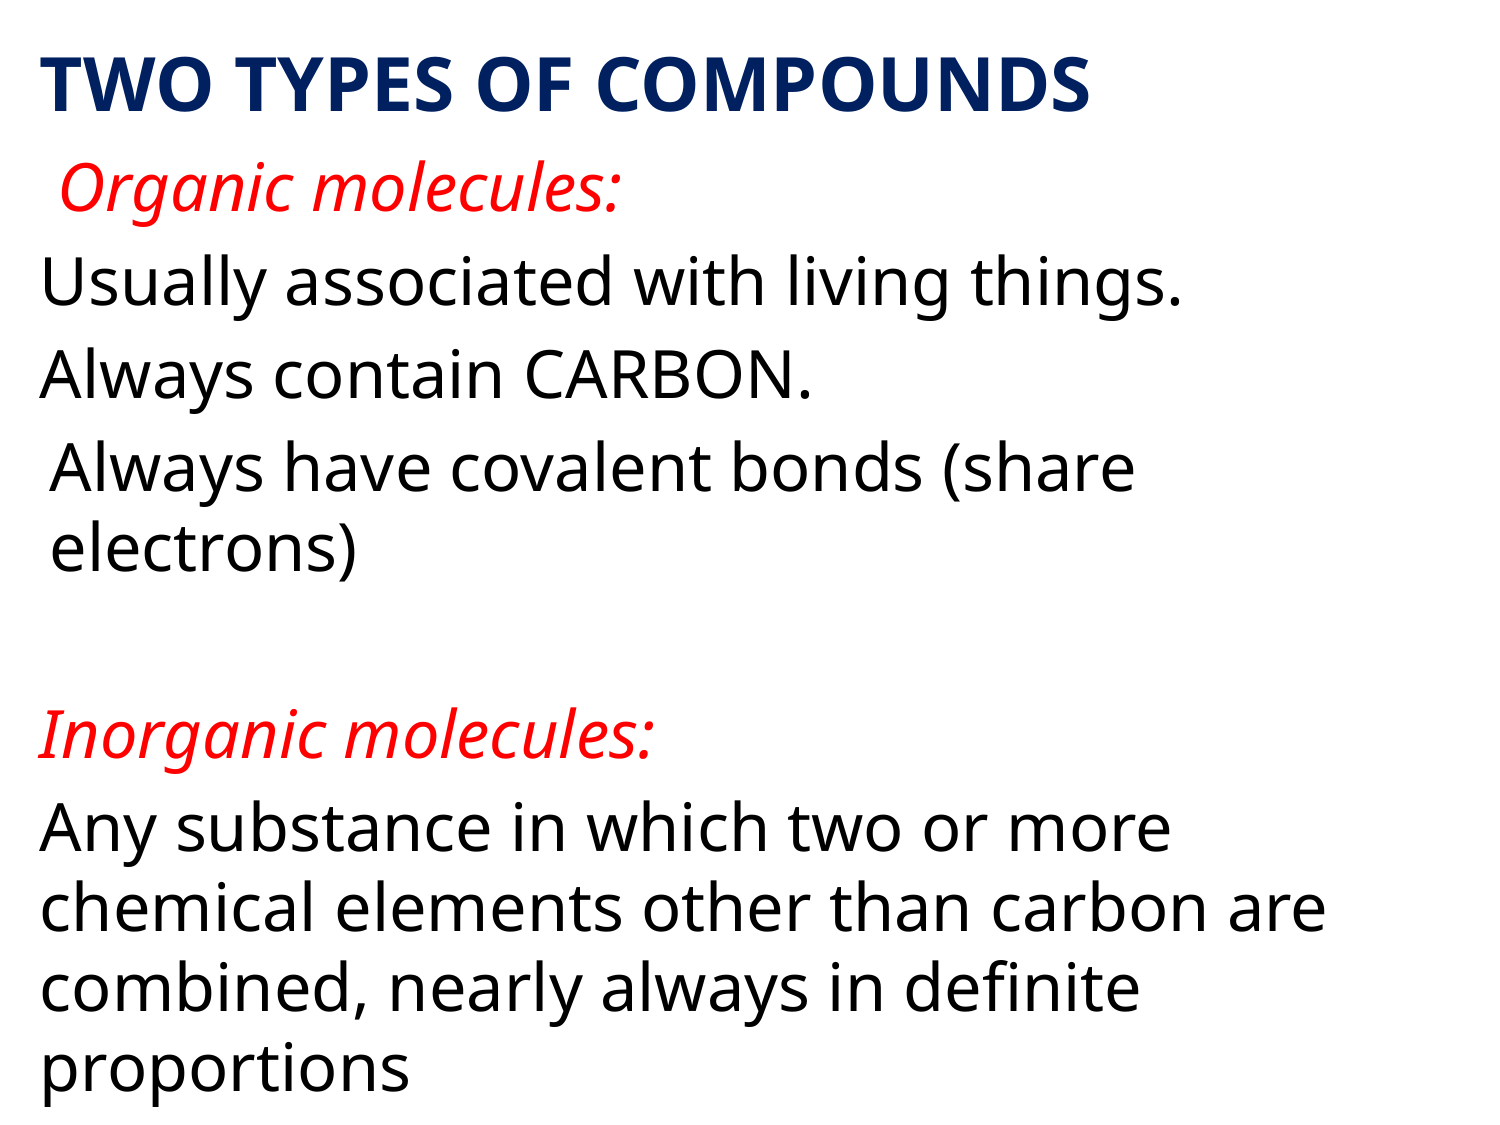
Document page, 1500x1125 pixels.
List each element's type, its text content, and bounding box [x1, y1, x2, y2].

title TWO TYPES OF COMPOUNDS [24, 0, 1388, 137]
list Organic molecules: Usually associated with living things. Always contain CARBON. Always have covalent bonds (share electrons) Inorganic molecules: Any substance in which two or more chemical elements other than carbon are combined, nearly always in definite proportions Water (H2O), [24, 137, 1450, 1125]
